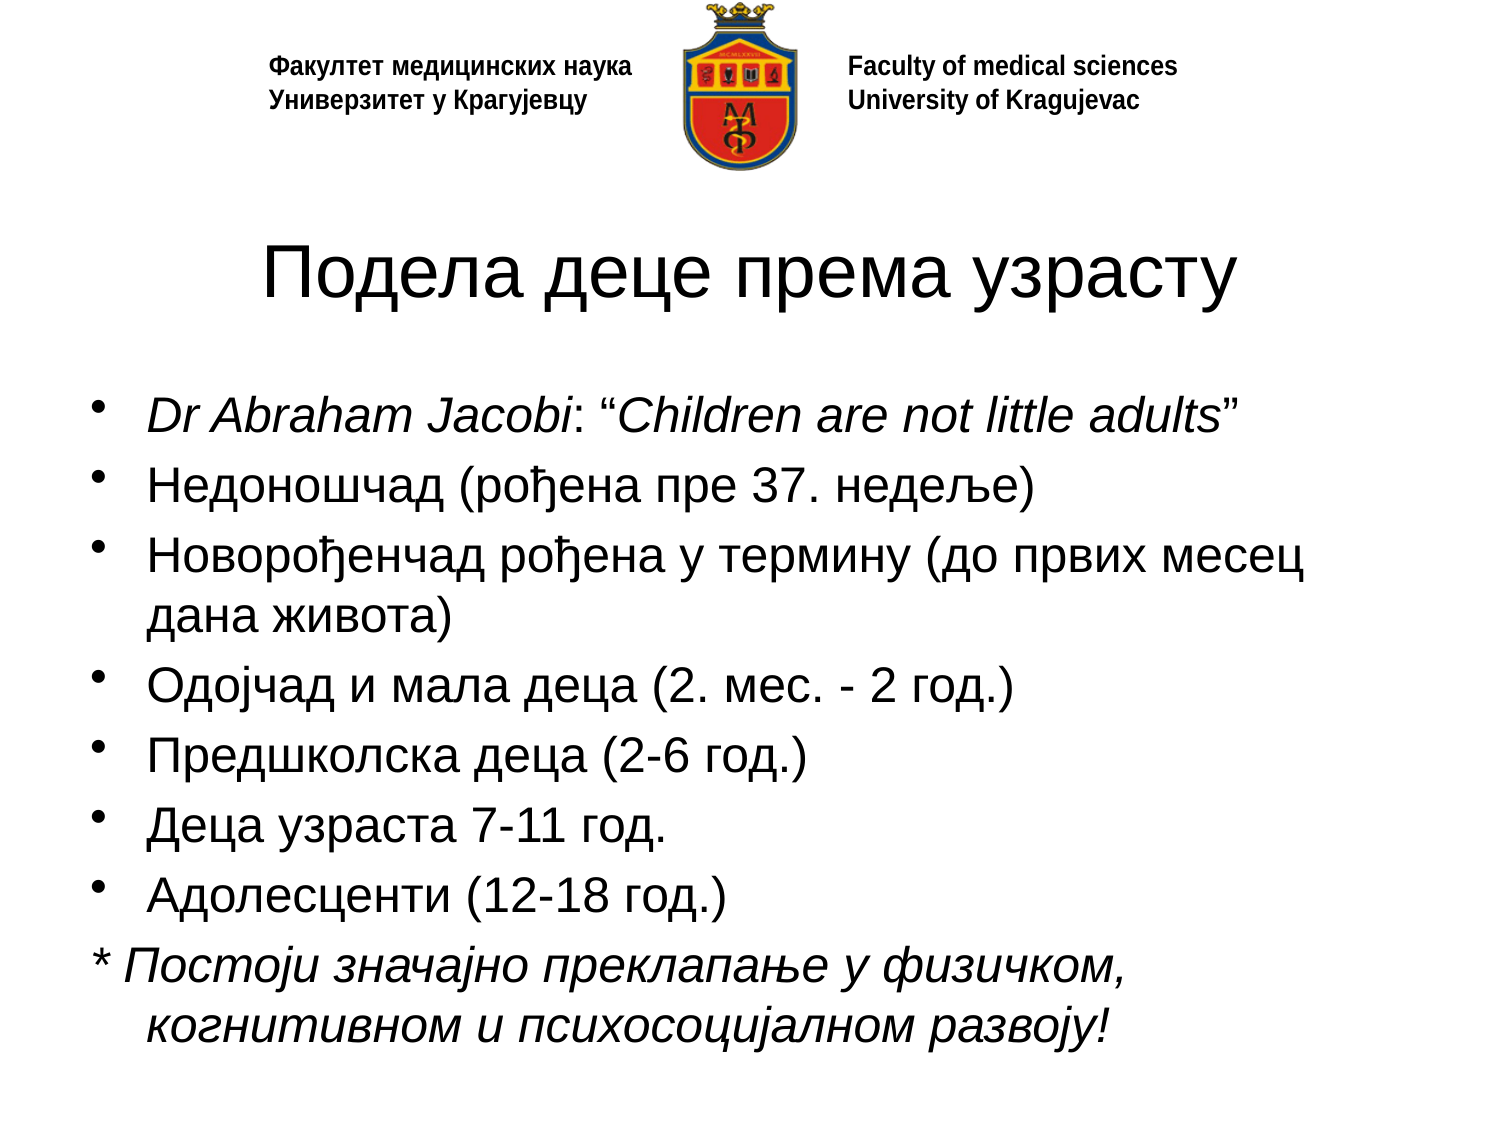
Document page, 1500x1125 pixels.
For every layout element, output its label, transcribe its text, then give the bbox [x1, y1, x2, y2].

title Подела деце према узрасту [74, 173, 1426, 362]
list Dr Abraham Jacobi: “Children are not little adults” Недоношчад (рођена пре 37. недеље) Новорођенчад рођена у термину (до првих месец дана живота) Одојчад и мала деца (2. мес. - 2 год.) Предшколска деца (2-6 год.) Деца узраста 7-11 год. Адолесценти (12-18 год.) * Постоји значајно преклапање у физичком, когнитивном и психосоцијалном развоју! [74, 374, 1426, 1118]
